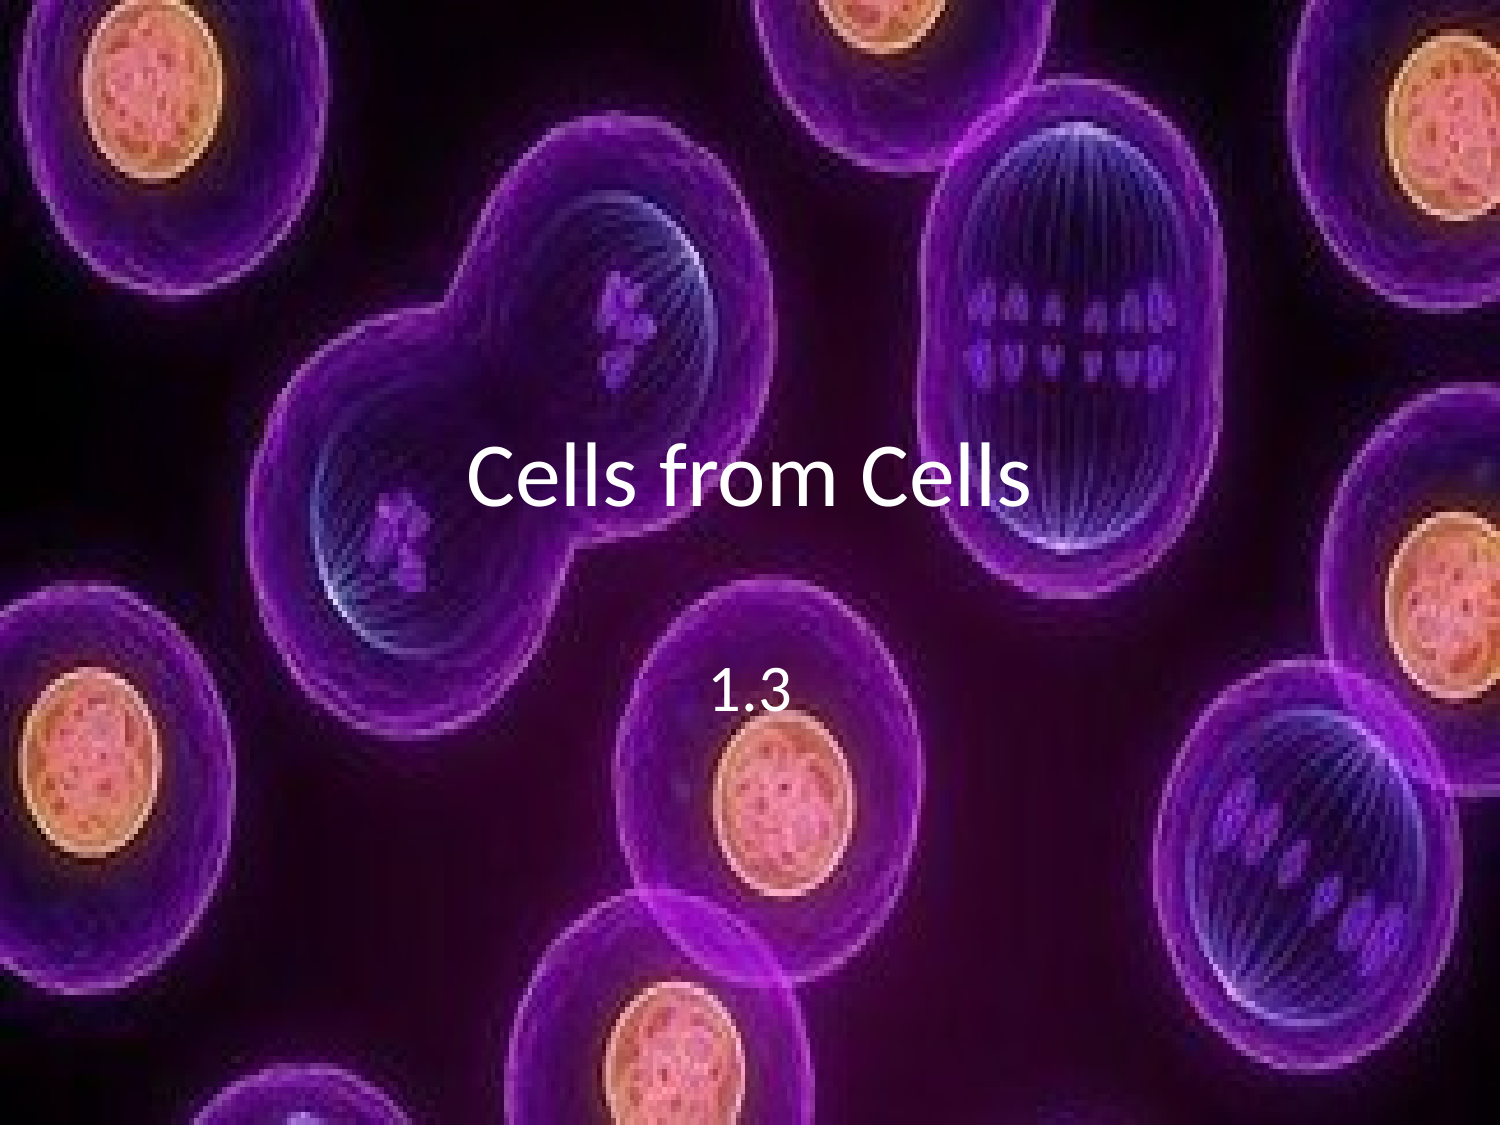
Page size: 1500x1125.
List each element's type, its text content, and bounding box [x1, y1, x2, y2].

subtitle 1.3 [225, 637, 1275, 925]
title Cells from Cells [112, 349, 1388, 591]
picture [0, 0, 1500, 1125]
